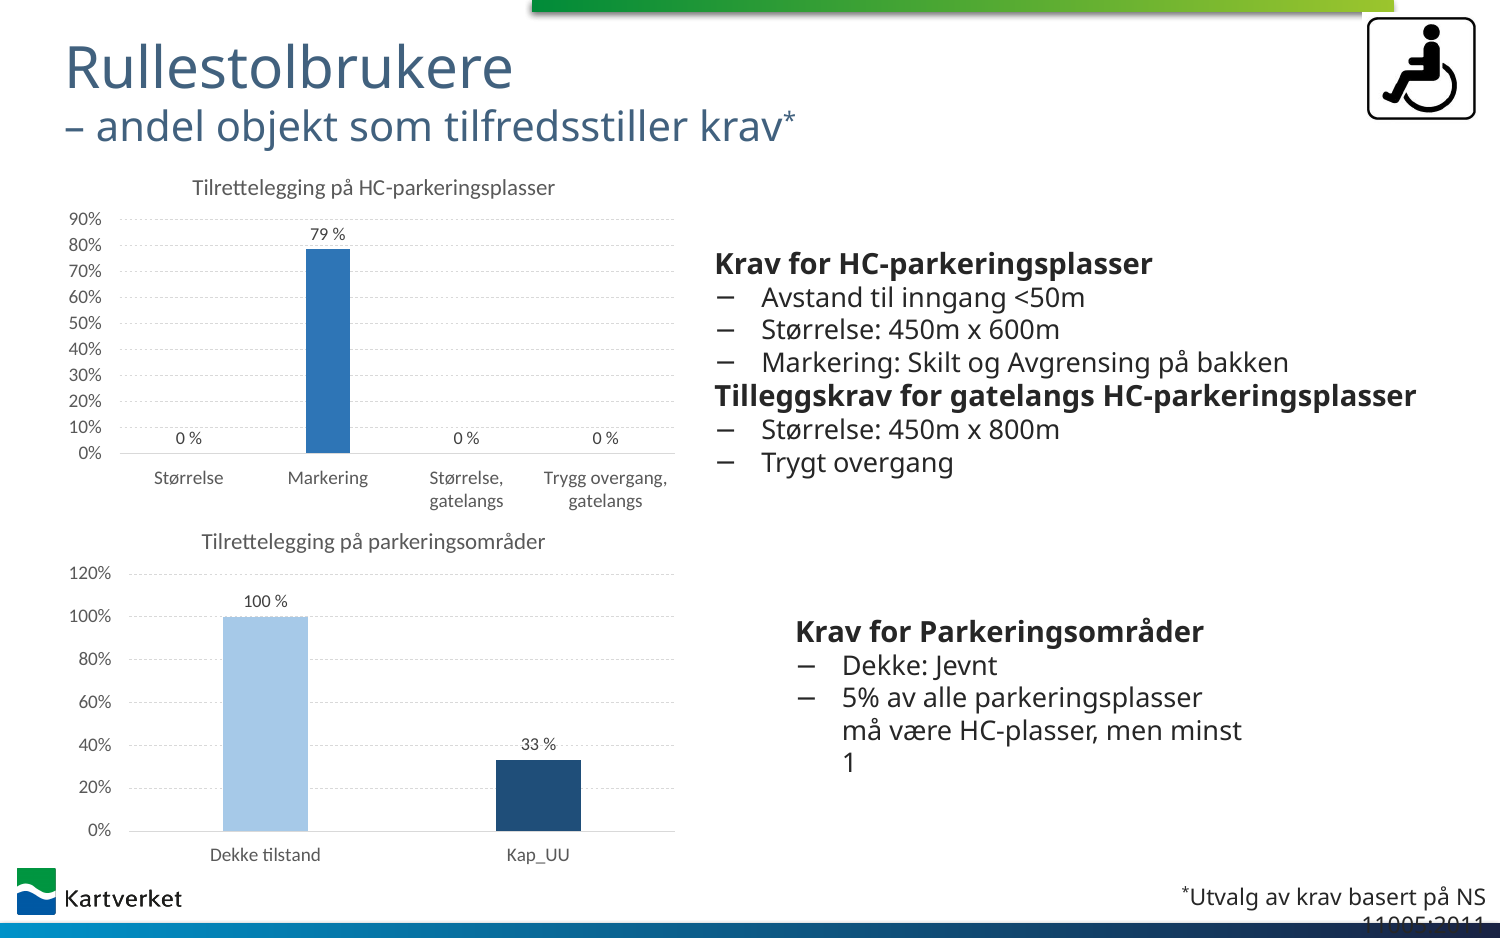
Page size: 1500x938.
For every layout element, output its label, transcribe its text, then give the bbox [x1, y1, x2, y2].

picture [62, 520, 686, 874]
text_box Krav for Parkeringsområder Dekke: Jevnt 5% av alle parkeringsplasser må være HC-plasser, men minst 1 [780, 605, 1261, 786]
text_box *Utvalg av krav basert på NS 11005:2011 [1068, 873, 1500, 938]
picture [1362, 12, 1481, 126]
text_box Rullestolbrukere – andel objekt som tilfredsstiller krav* [49, 25, 1431, 158]
picture [62, 166, 686, 519]
text_box Krav for HC-parkeringsplasser Avstand til inngang <50m Størrelse: 450m x 600m Markering: Skilt og Avgrensing på bakken Tilleggskrav for gatelangs HC-parkeringsplasser Størrelse: 450m x 800m Trygt overgang [699, 237, 1433, 485]
